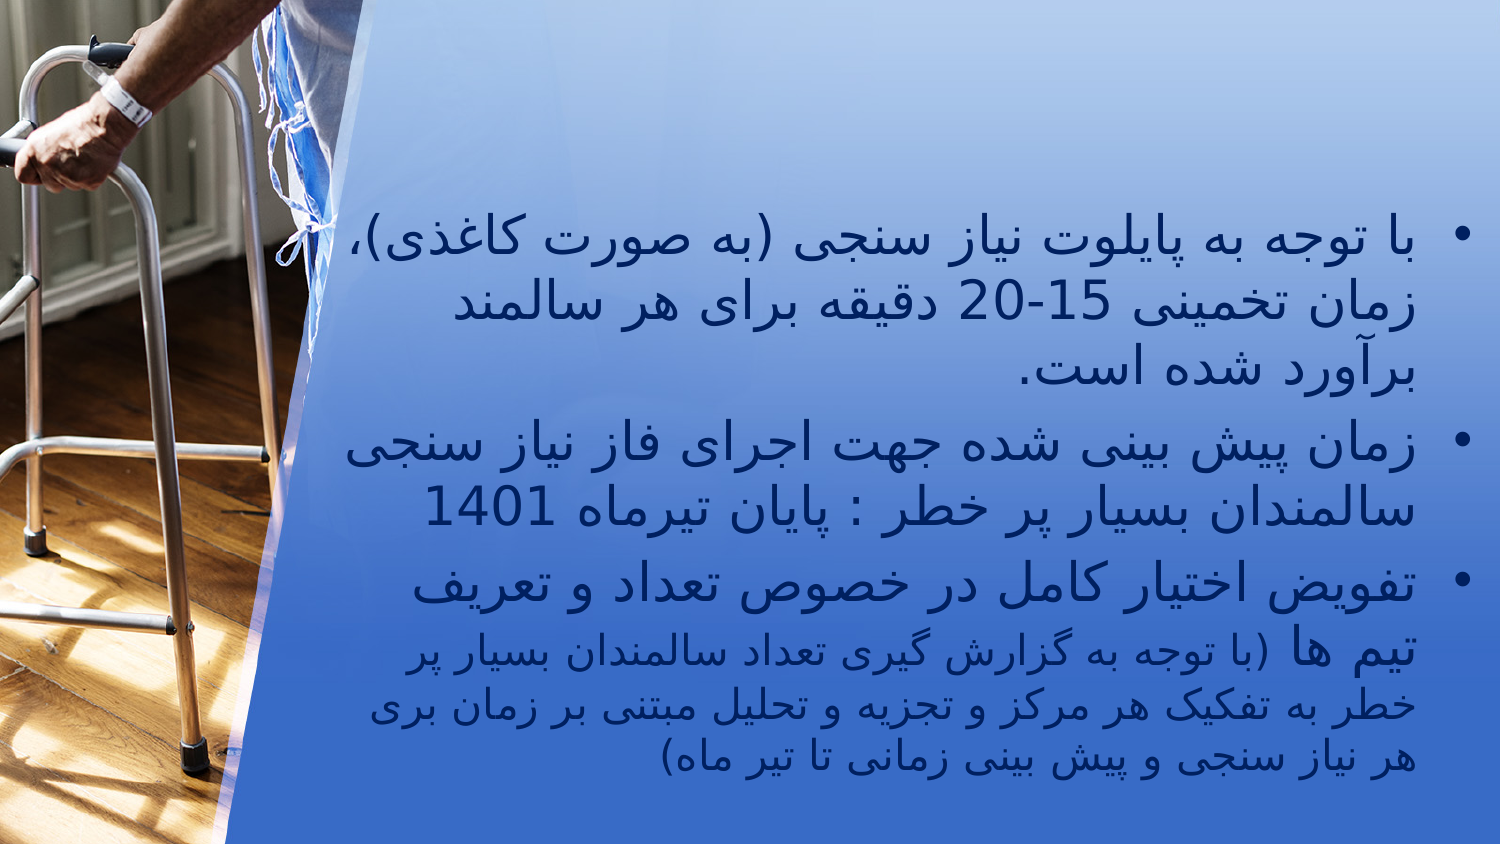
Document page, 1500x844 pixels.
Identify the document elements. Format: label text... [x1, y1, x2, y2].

list با توجه به پایلوت نیاز سنجی (به صورت کاغذی)، زمان تخمینی 15-20 دقیقه برای هر سالمند برآورد شده است. زمان پیش بینی شده جهت اجرای فاز نیاز سنجی سالمندان بسیار پر خطر : پایان تیرماه 1401 تفویض اختیار کامل در خصوص تعداد و تعریف تیم ها (با توجه به گزارش گیری تعداد سالمندان بسیار پر خطر به تفکیک هر مرکز و تجزیه و تحلیل مبتنی بر زمان بری هر نیاز سنجی و پیش بینی زمانی تا تیر ماه) [329, 193, 1486, 804]
picture [0, 0, 1500, 844]
